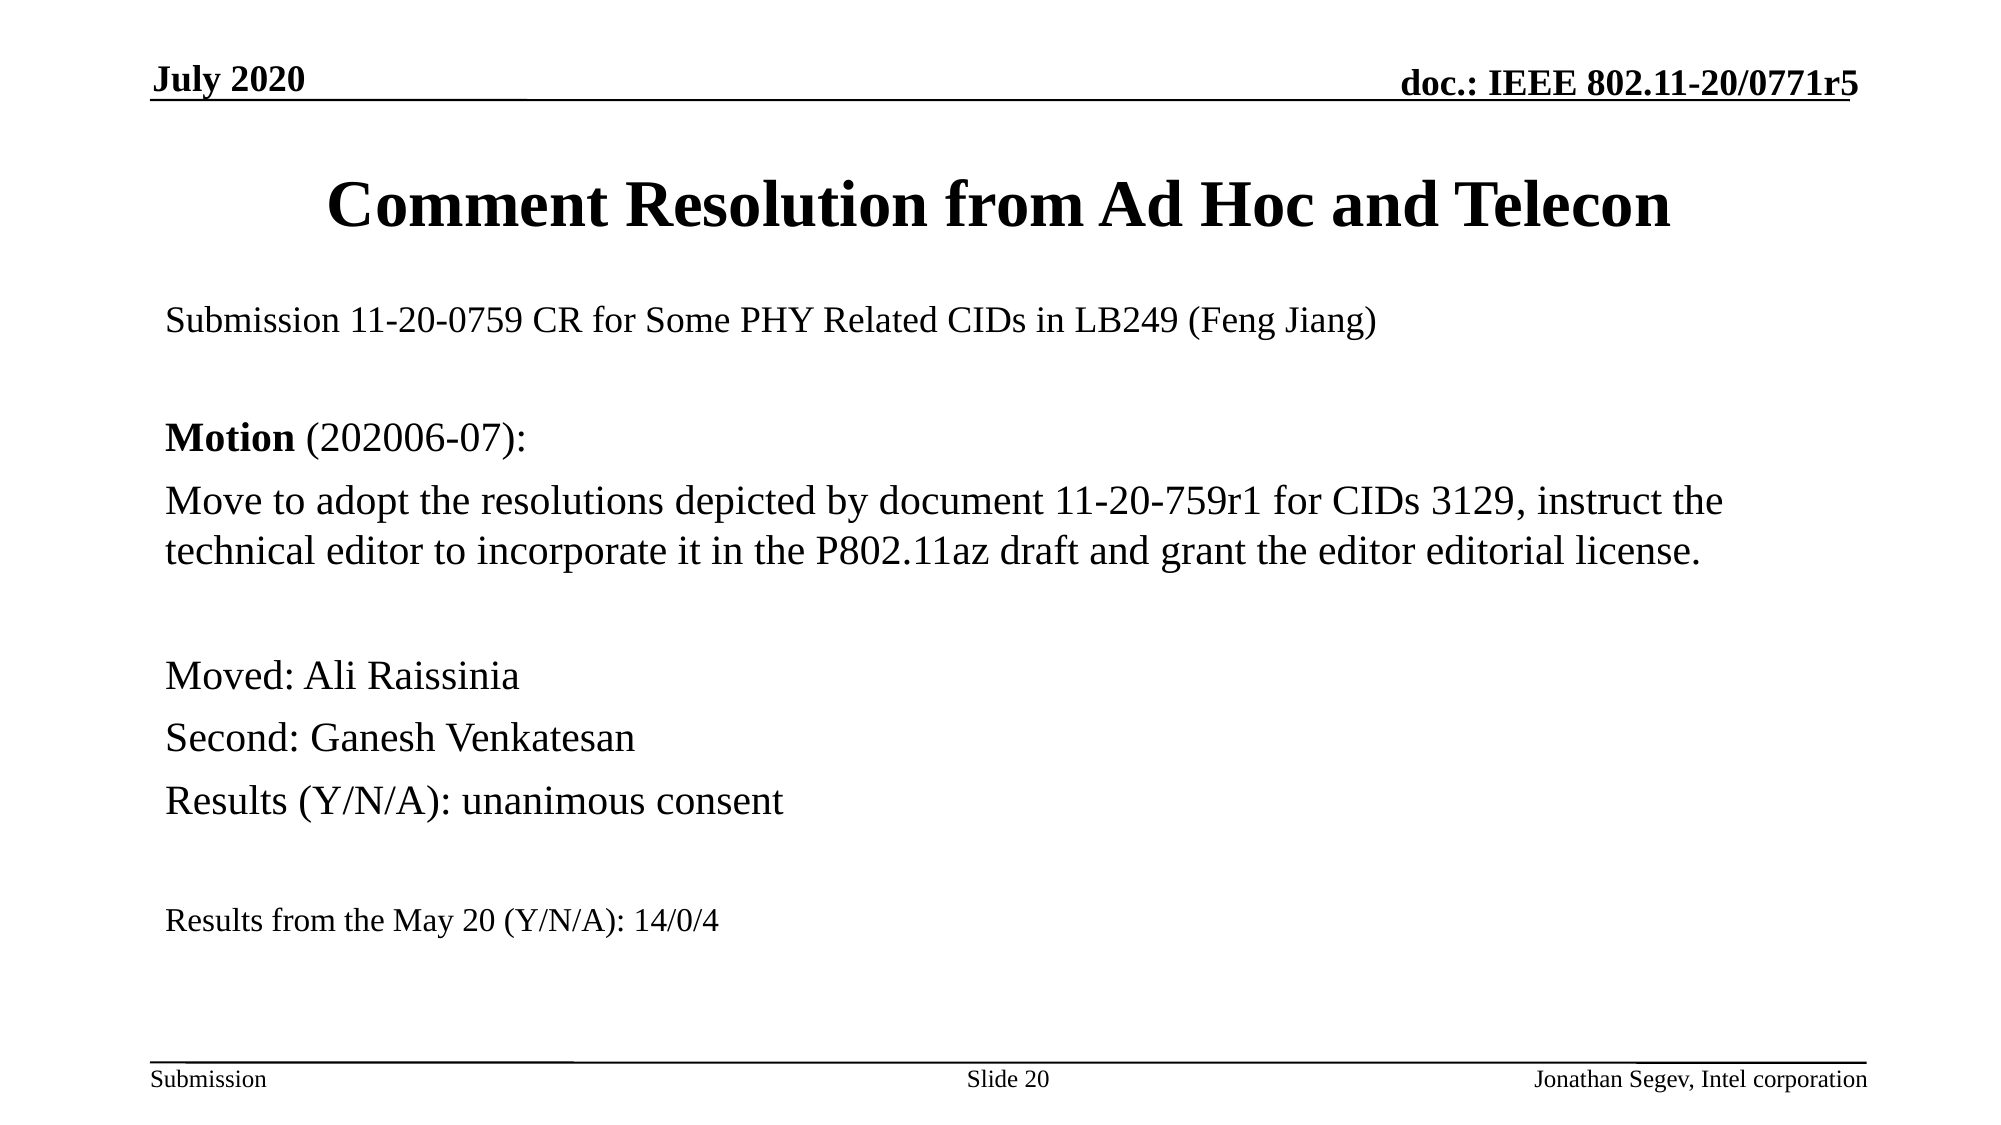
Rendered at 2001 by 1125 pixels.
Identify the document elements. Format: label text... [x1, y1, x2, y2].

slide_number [152, 54, 563, 100]
footer Jonathan Segev, Intel corporation [1171, 1061, 1869, 1093]
title Comment Resolution from Ad Hoc and Telecon [149, 112, 1850, 286]
slide_number Slide 20 [950, 1061, 1067, 1123]
list Submission 11-20-0759 CR for Some PHY Related CIDs in LB249 (Feng Jiang) Motion (202006-07): Move to adopt the resolutions depicted by document 11-20-759r1 for CIDs 3129, instruct the technical editor to incorporate it in the P802.11az draft and grant the editor editorial license. Moved: Ali Raissinia Second: Ganesh Venkatesan Results (Y/N/A): unanimous consent Results from the May 20 (Y/N/A): 14/0/4 [149, 286, 1850, 1000]
